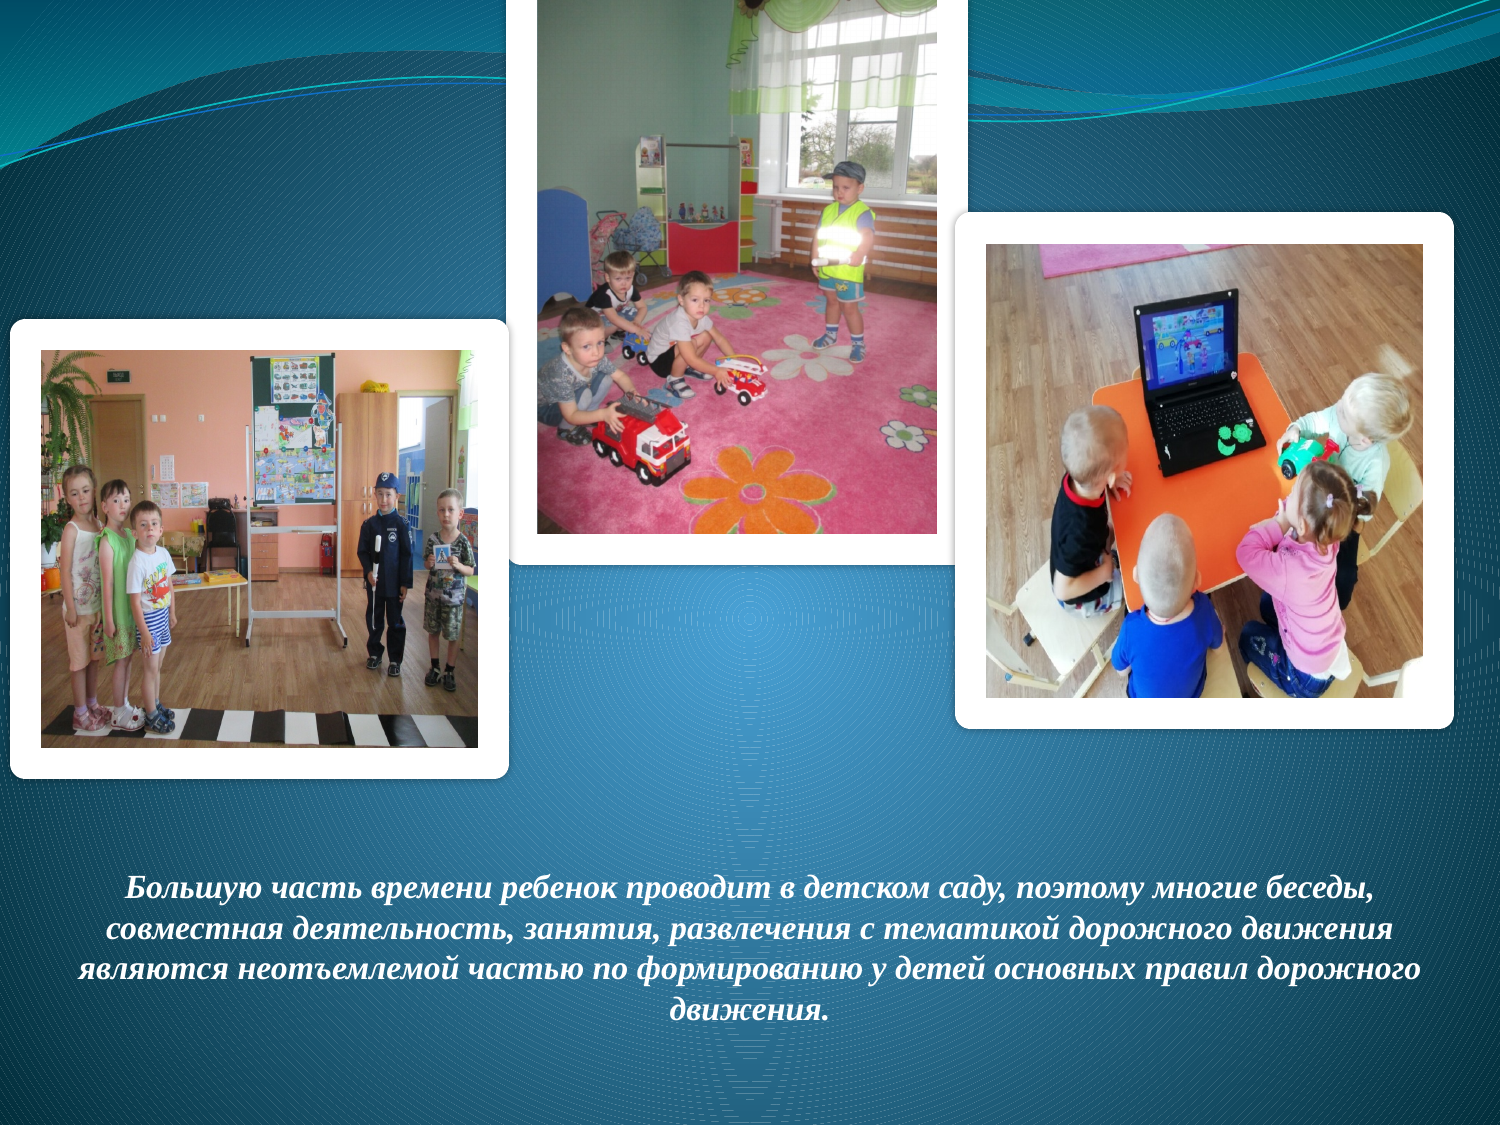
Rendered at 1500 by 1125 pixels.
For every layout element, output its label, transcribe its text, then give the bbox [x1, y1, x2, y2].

picture [538, 479, 937, 534]
picture [40, 0, 1424, 749]
title [1011, 90, 1362, 207]
title [86, 90, 462, 313]
list Большую часть времени ребенок проводит в детском саду, поэтому многие беседы, совместная деятельность, занятия, развлечения с тематикой дорожного движения являются неотъемлемой частью по формированию у детей основных правил дорожного движения. [53, 857, 1447, 1035]
